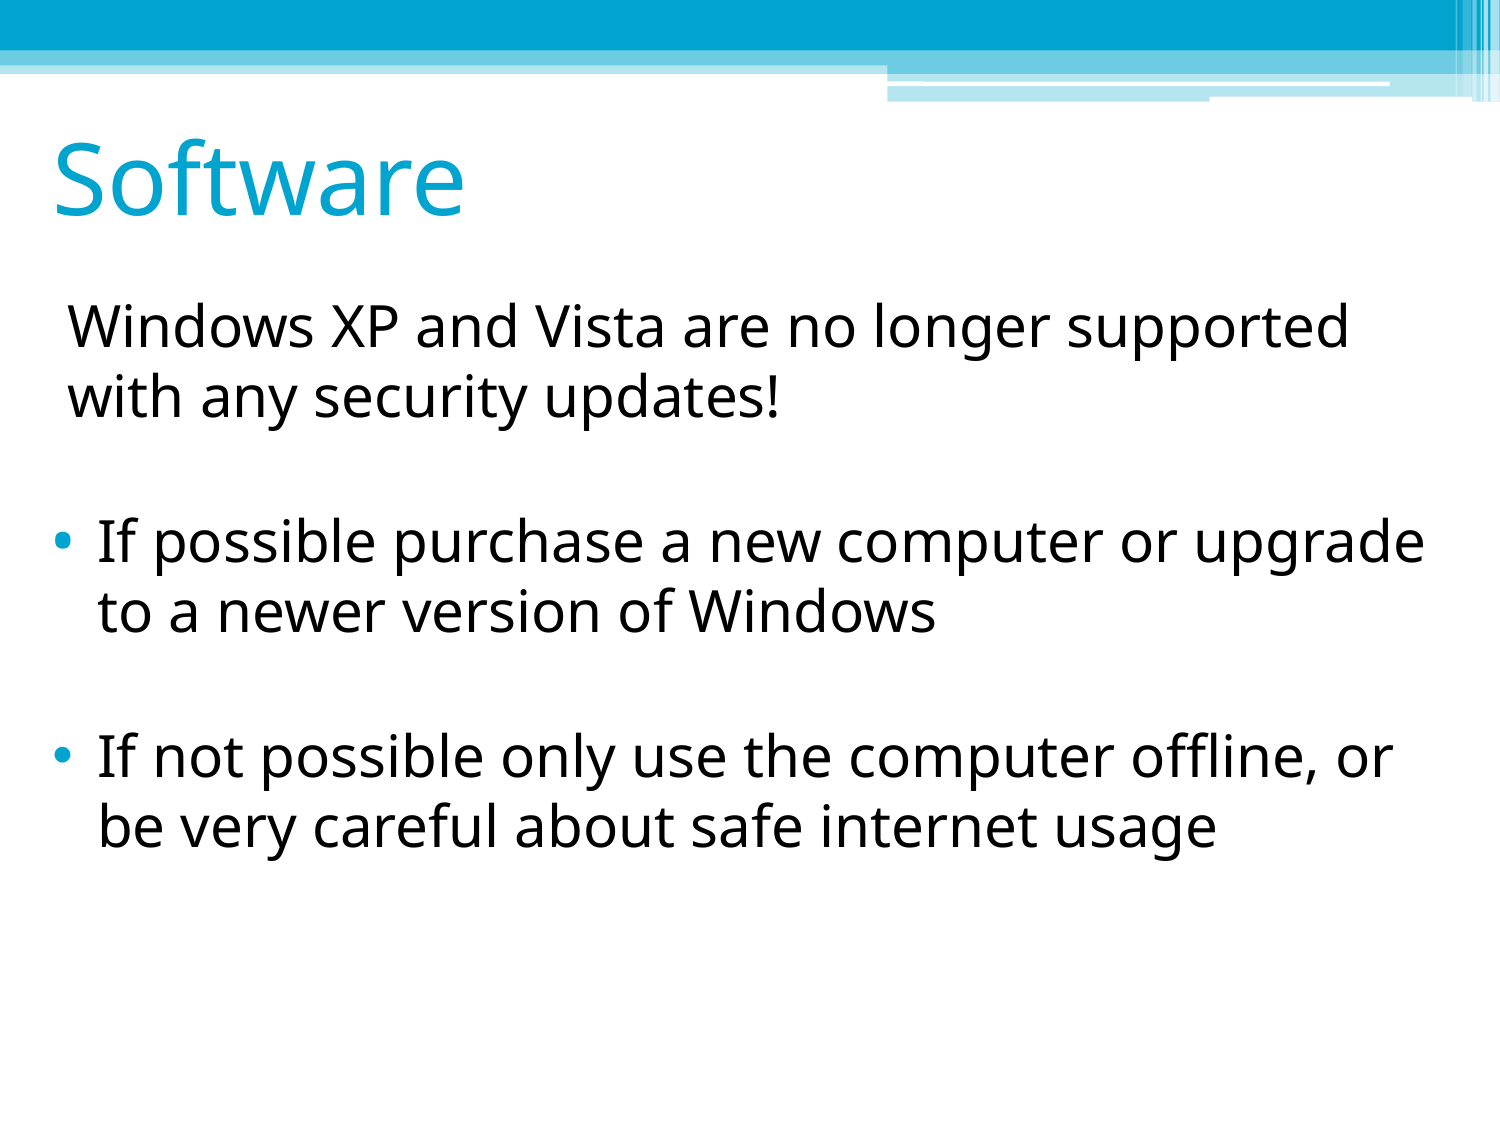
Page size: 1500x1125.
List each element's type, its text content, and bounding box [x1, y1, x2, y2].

title Software [37, 87, 1388, 263]
list Windows XP and Vista are no longer supported with any security updates! If possible purchase a new computer or upgrade to a newer version of Windows If not possible only use the computer offline, or be very careful about safe internet usage [37, 281, 1442, 1125]
